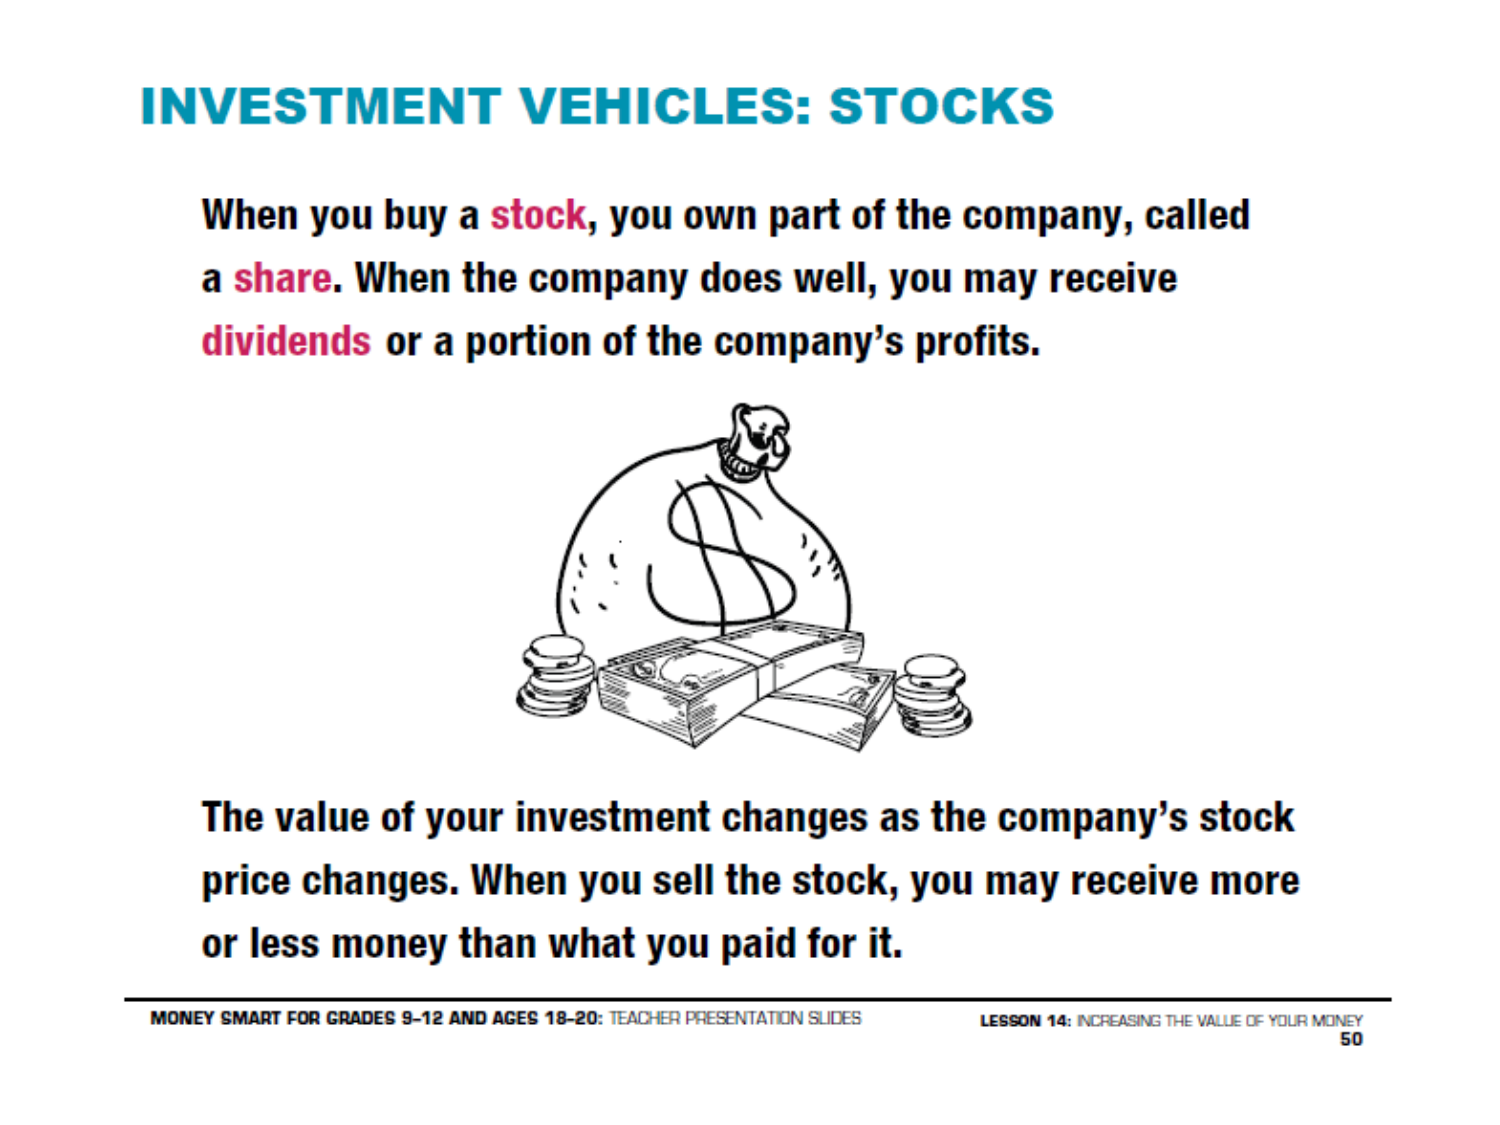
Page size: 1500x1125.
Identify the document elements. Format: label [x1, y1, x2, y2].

picture [77, 25, 1438, 1088]
